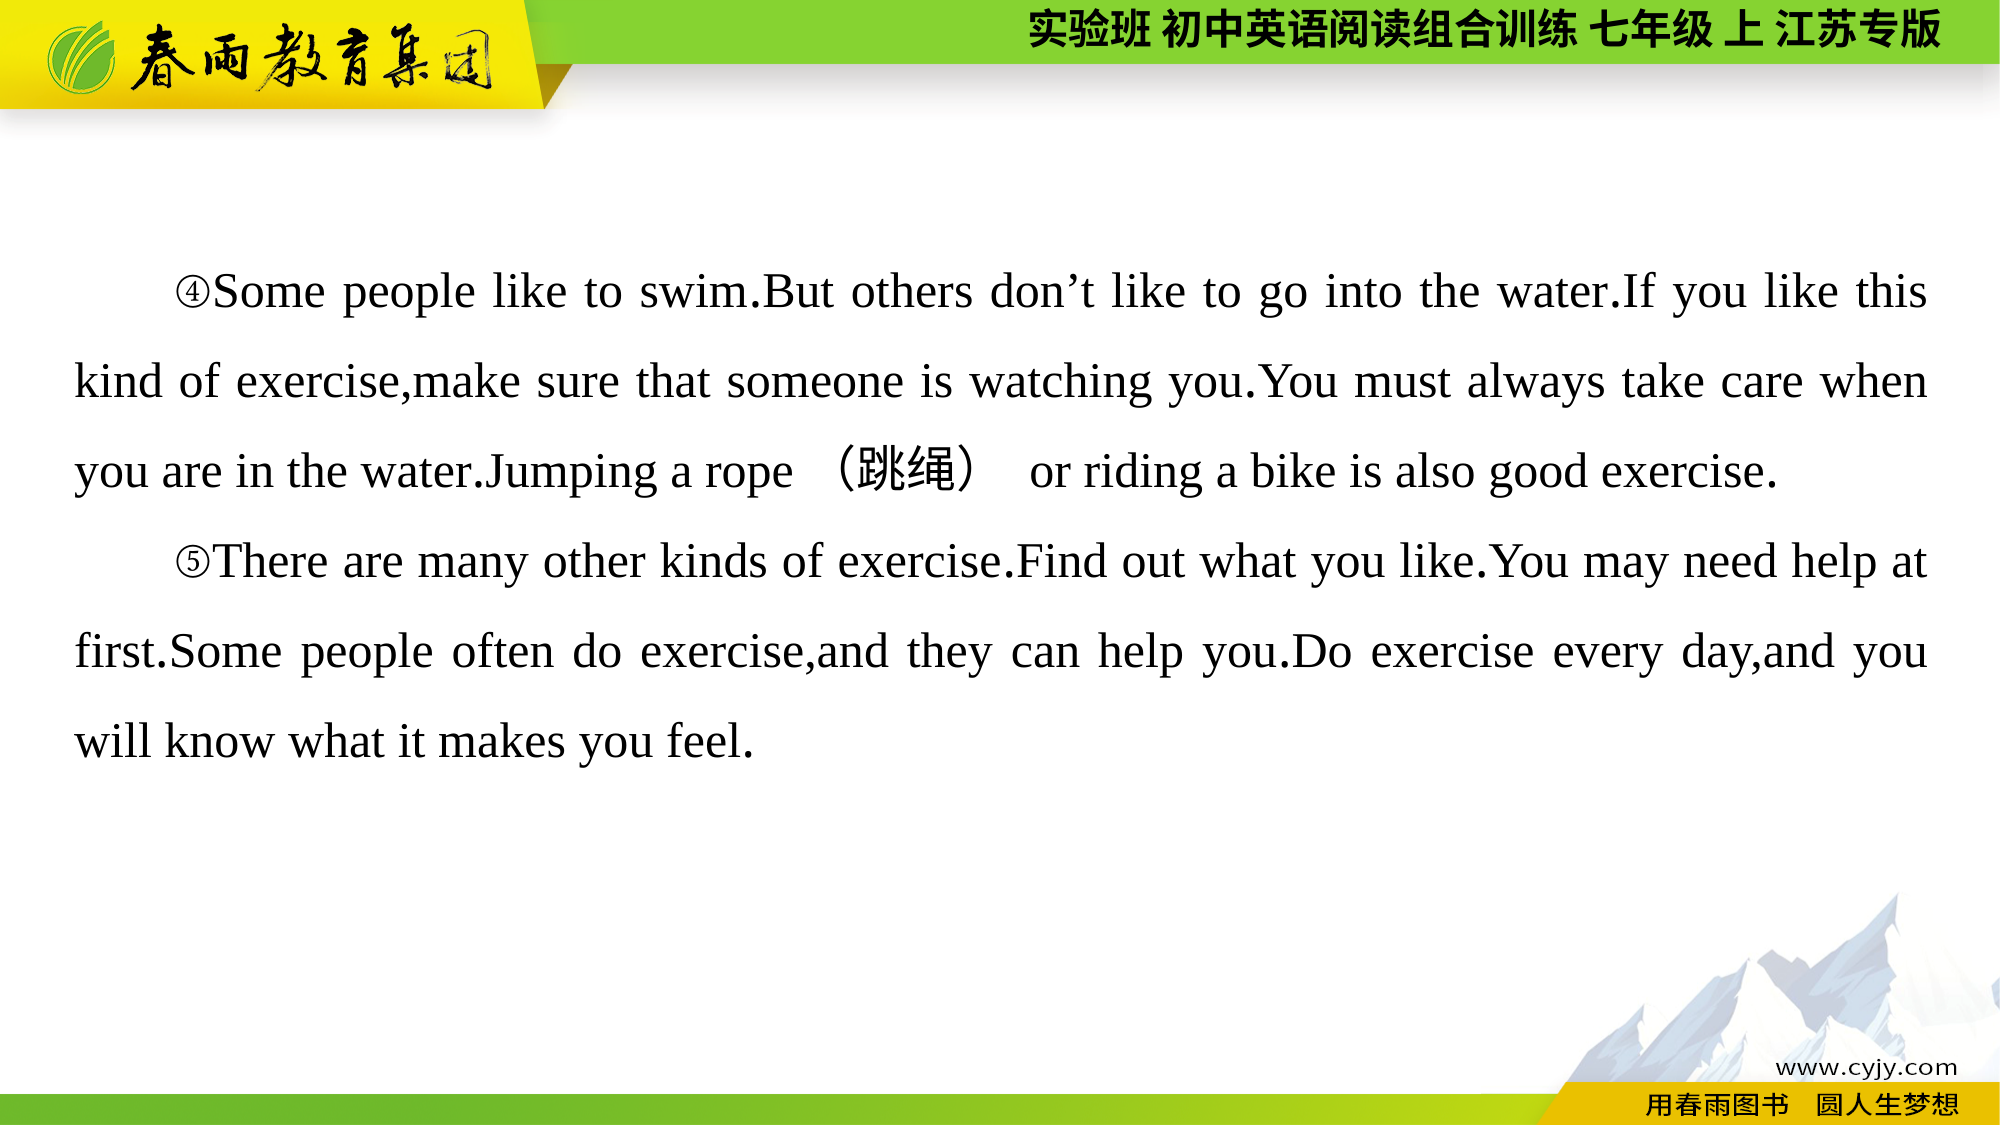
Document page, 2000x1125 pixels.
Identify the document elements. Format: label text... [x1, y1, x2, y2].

picture [0, 0, 2000, 1125]
list ④Some people like to swim.But others don’t like to go into the water.If you like this kind of exercise,make sure that someone is watching you.You must always take care when you are in the water.Jumping a rope（跳绳） or riding a bike is also good exercise. ⑤There are many other kinds of exercise.Find out what you like.You may need help at first.Some people often do exercise,and they can help you.Do exercise every day,and you will know what it makes you feel. [59, 219, 1944, 769]
